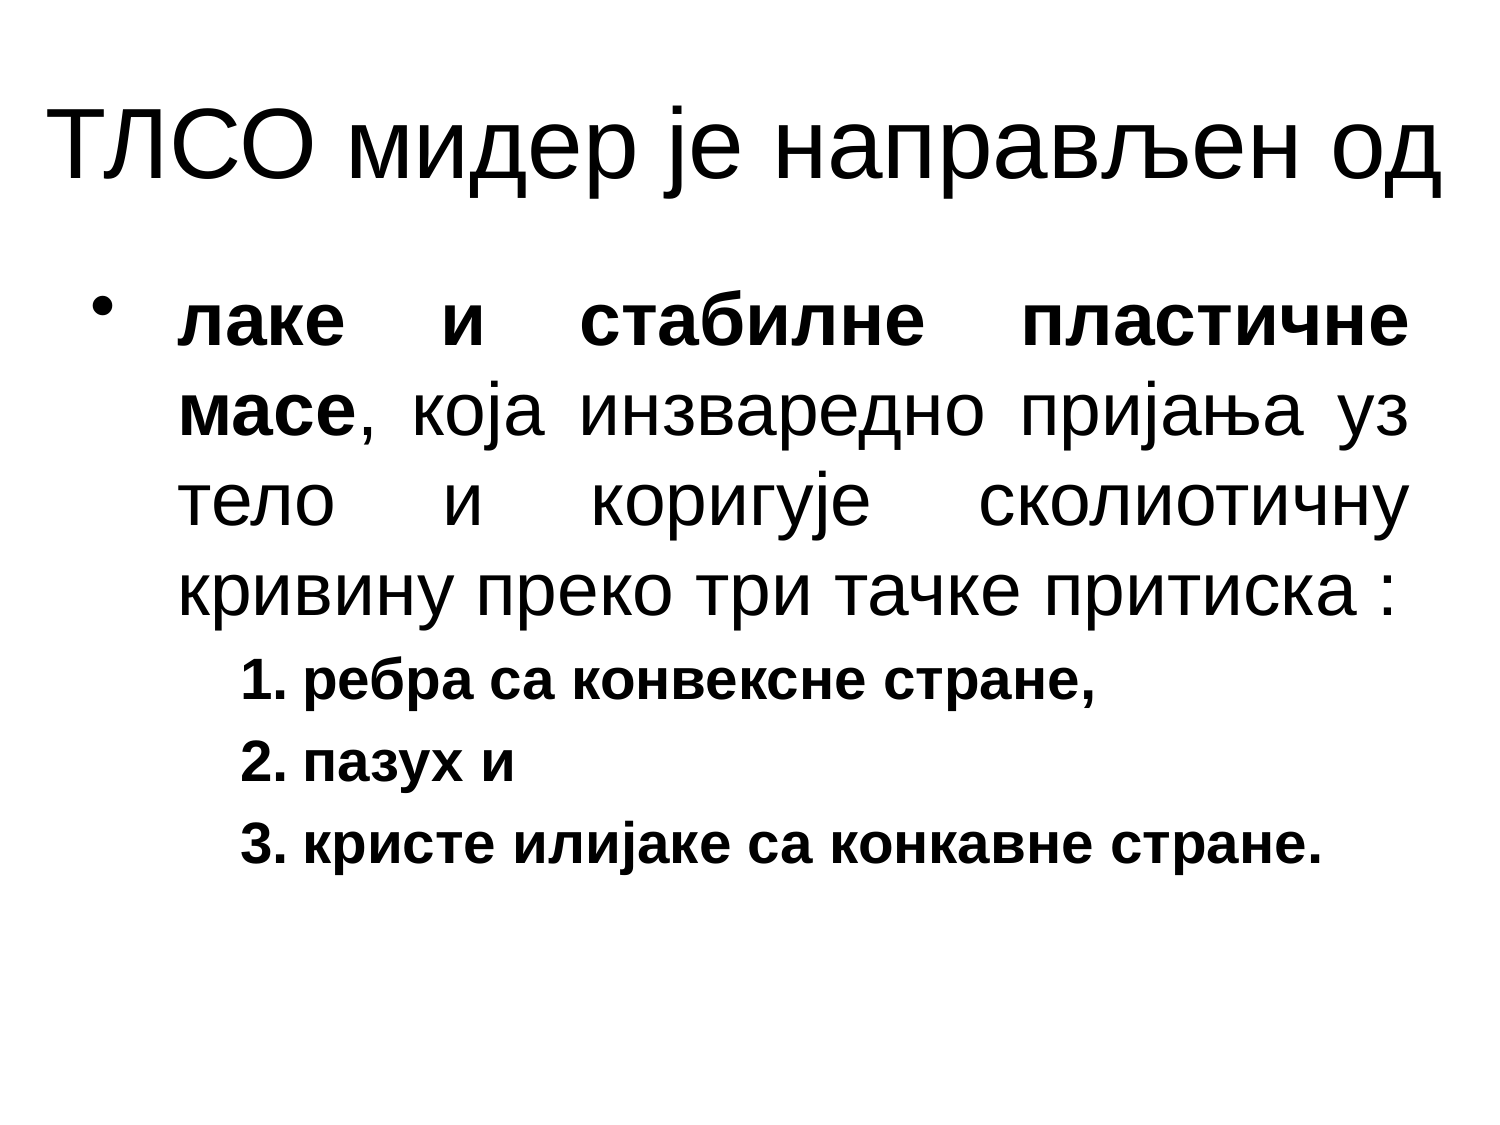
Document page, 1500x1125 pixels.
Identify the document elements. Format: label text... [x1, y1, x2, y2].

list лаке и стабилне пластичне масе, која инзваредно пријања уз тело и коригује сколиотичну кривину преко три тачке притиска : ребра са конвексне стране, пазух и кристе илијаке са конкавне стране. [75, 262, 1425, 1050]
title ТЛСО мидер је направљен од [12, 45, 1475, 233]
